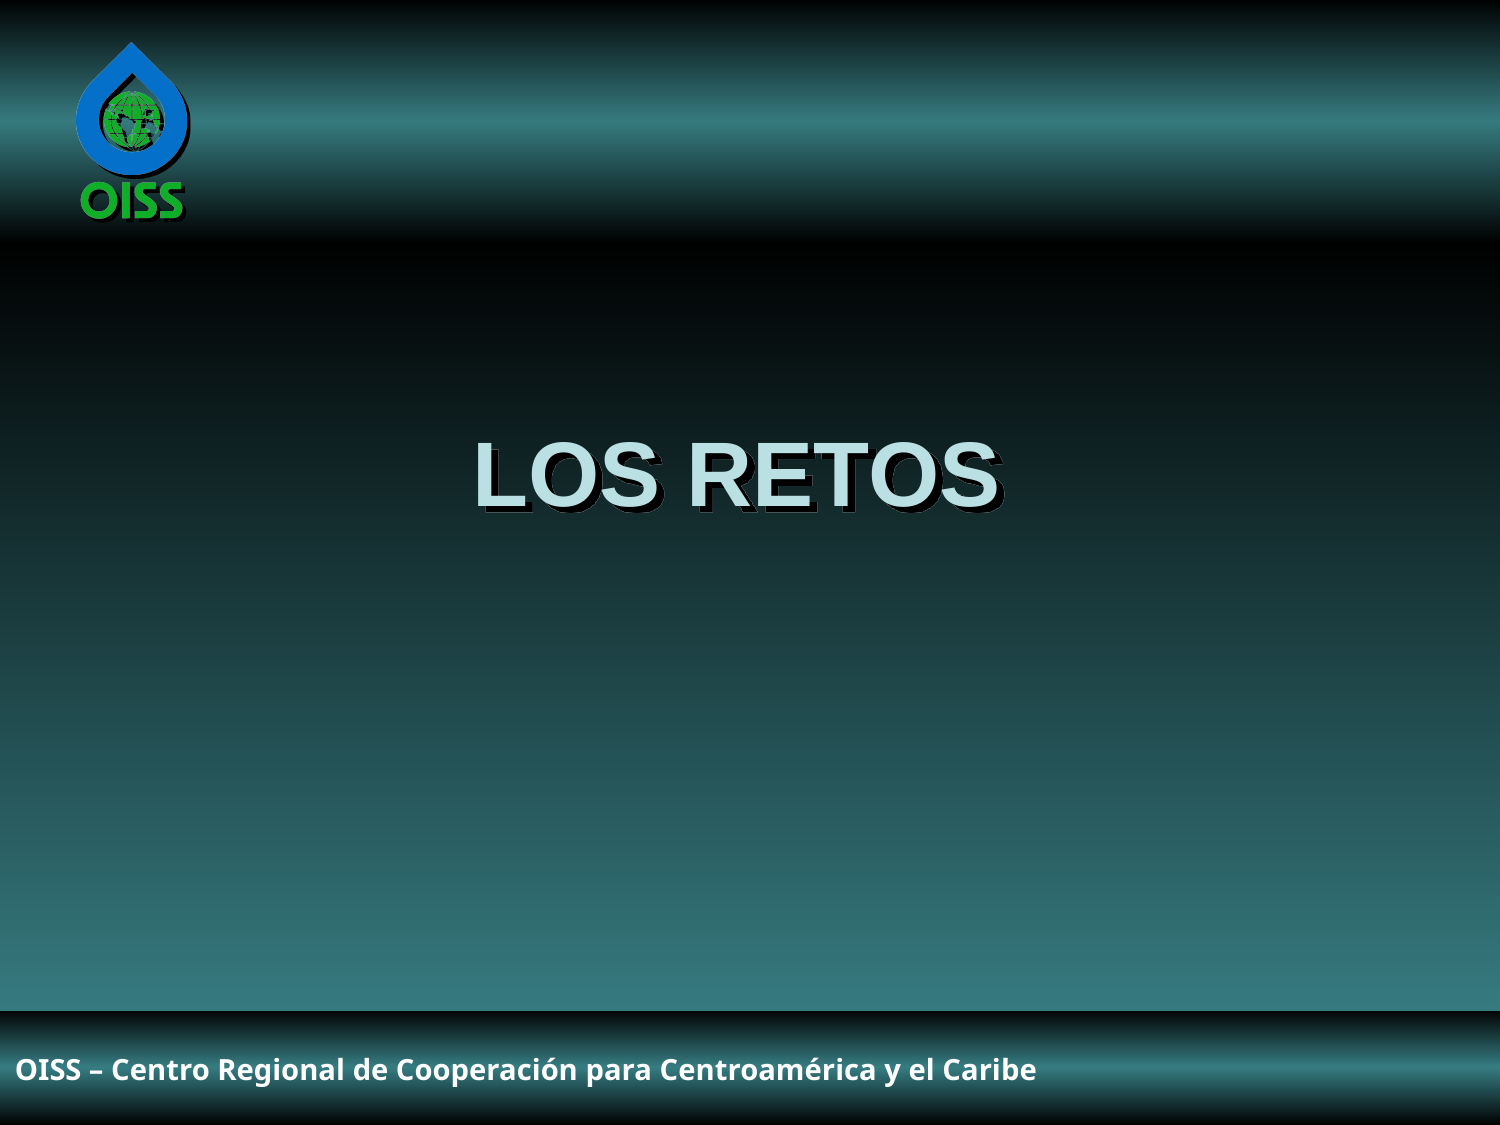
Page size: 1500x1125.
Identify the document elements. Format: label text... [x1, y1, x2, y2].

title LOS RETOS [112, 349, 1388, 591]
picture [76, 42, 187, 221]
